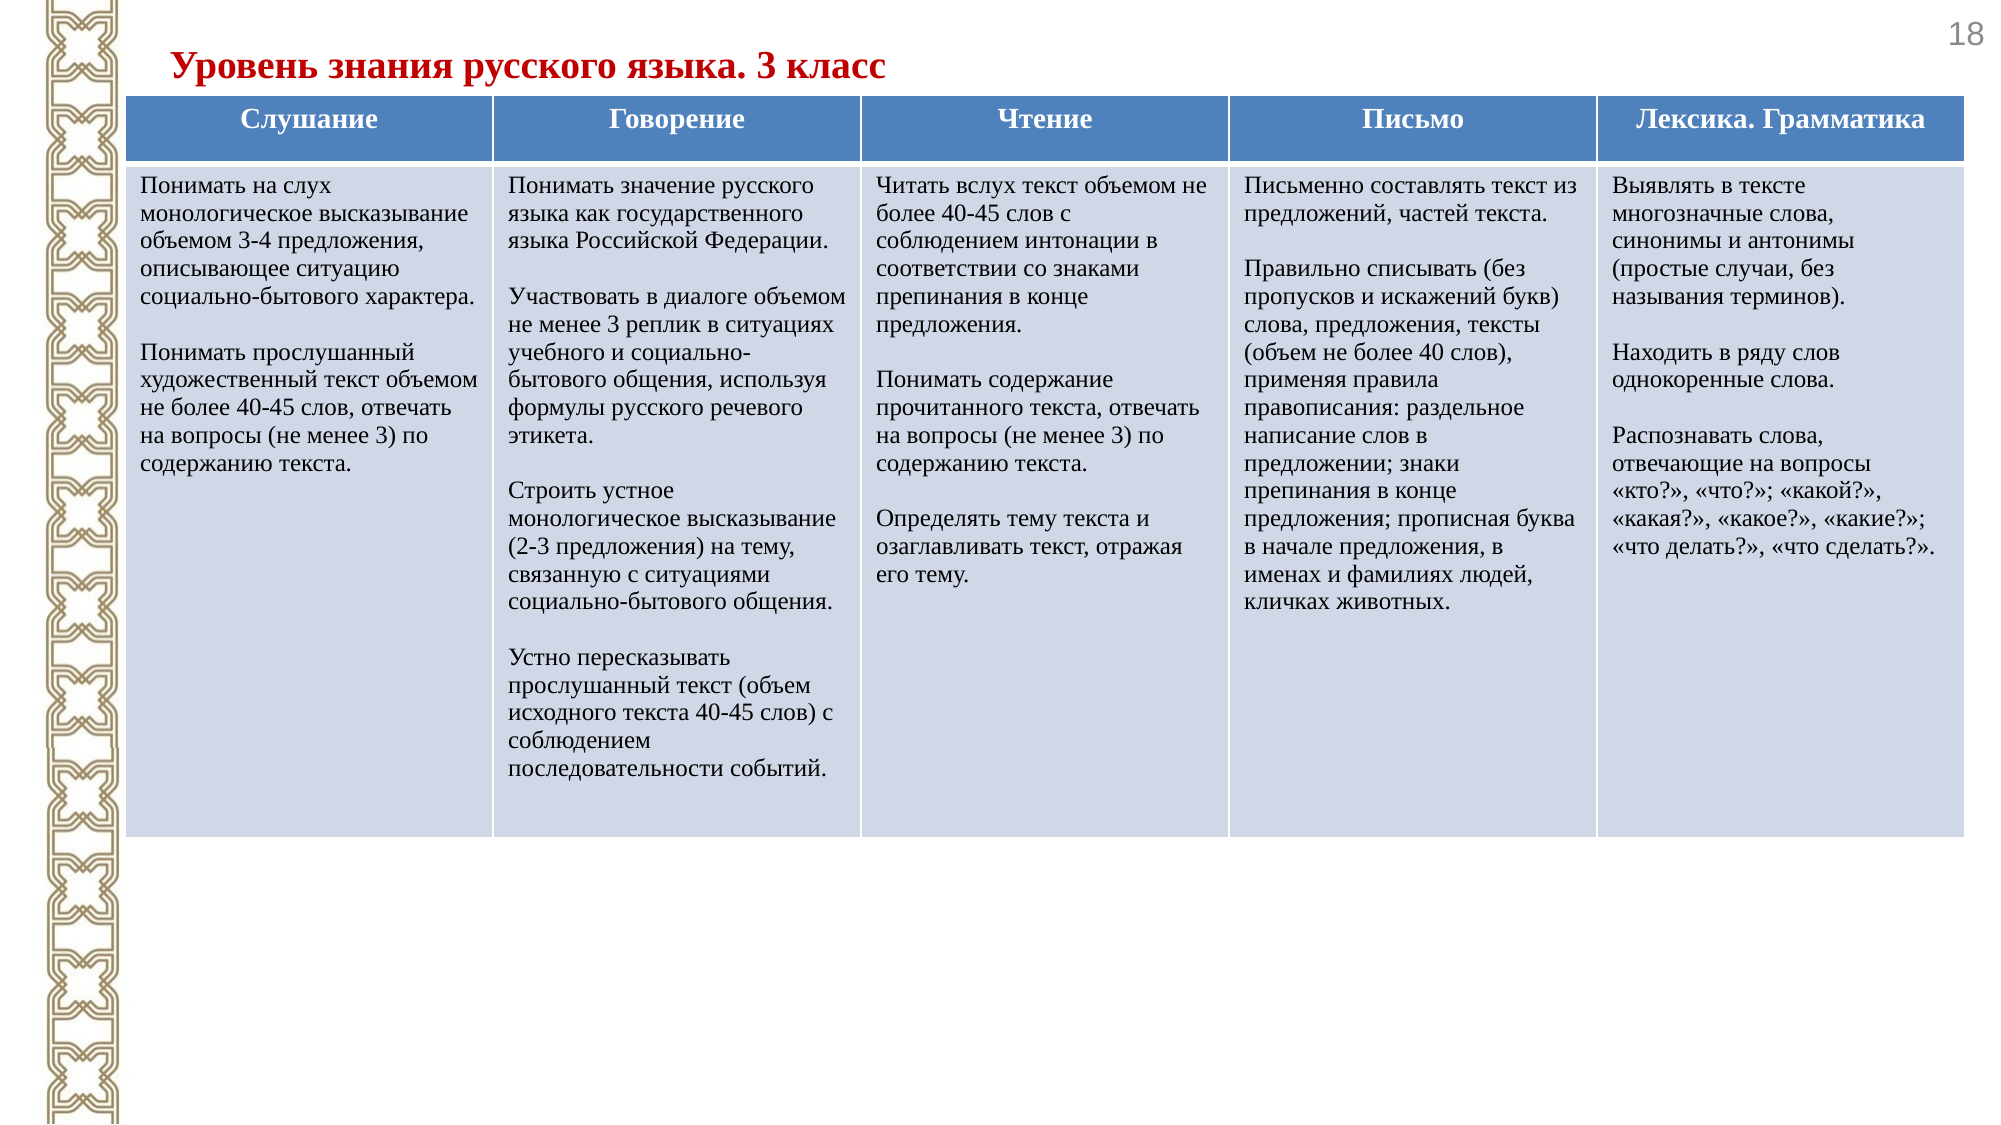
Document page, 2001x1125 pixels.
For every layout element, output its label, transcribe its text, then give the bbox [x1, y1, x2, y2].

table_cell Понимать значение русского языка как государственного языка Российской Федерации. Участвовать в диалоге объемом не менее 3 реплик в ситуациях учебного и социально-бытового общения, используя формулы русского речевого этикета. Строить устное монологическое высказывание (2-3 предложения) на тему, связанную с ситуациями социально-бытового общения. Устно пересказывать прослушанный текст (объем исходного текста 40-45 слов) с соблюдением последовательности событий. [494, 167, 860, 837]
table_header Говорение [494, 96, 860, 161]
picture [0, 0, 2001, 1125]
table_cell Понимать на слух монологическое высказывание объемом 3-4 предложения, описывающее ситуацию социально-бытового характера. Понимать прослушанный художественный текст объемом не более 40-45 слов, отвечать на вопросы (не менее 3) по содержанию текста. [126, 167, 492, 837]
table_cell Выявлять в тексте многозначные слова, синонимы и антонимы (простые случаи, без называния терминов). Находить в ряду слов однокоренные слова. Распознавать слова, отвечающие на вопросы «кто?», «что?»; «какой?», «какая?», «какое?», «какие?»; «что делать?», «что сделать?». [1598, 167, 1964, 837]
text_box Уровень знания русского языка. 3 класс [154, 32, 1139, 94]
slide_number 18 [1533, 2, 2000, 63]
table_header Слушание [126, 96, 492, 161]
table_header Письмо [1230, 96, 1596, 161]
table_header Лексика. Грамматика [1598, 96, 1964, 161]
table_header Чтение [862, 96, 1228, 161]
table_cell Читать вслух текст объемом не более 40-45 слов с соблюдением интонации в соответствии со знаками препинания в конце предложения. Понимать содержание прочитанного текста, отвечать на вопросы (не менее 3) по содержанию текста. Определять тему текста и озаглавливать текст, отражая его тему. [862, 167, 1228, 837]
table_cell Письменно составлять текст из предложений, частей текста. Правильно списывать (без пропусков и искажений букв) слова, предложения, тексты (объем не более 40 слов), применяя правила правописания: раздельное написание слов в предложении; знаки препинания в конце предложения; прописная буква в начале предложения, в именах и фамилиях людей, кличках животных. [1230, 167, 1596, 837]
